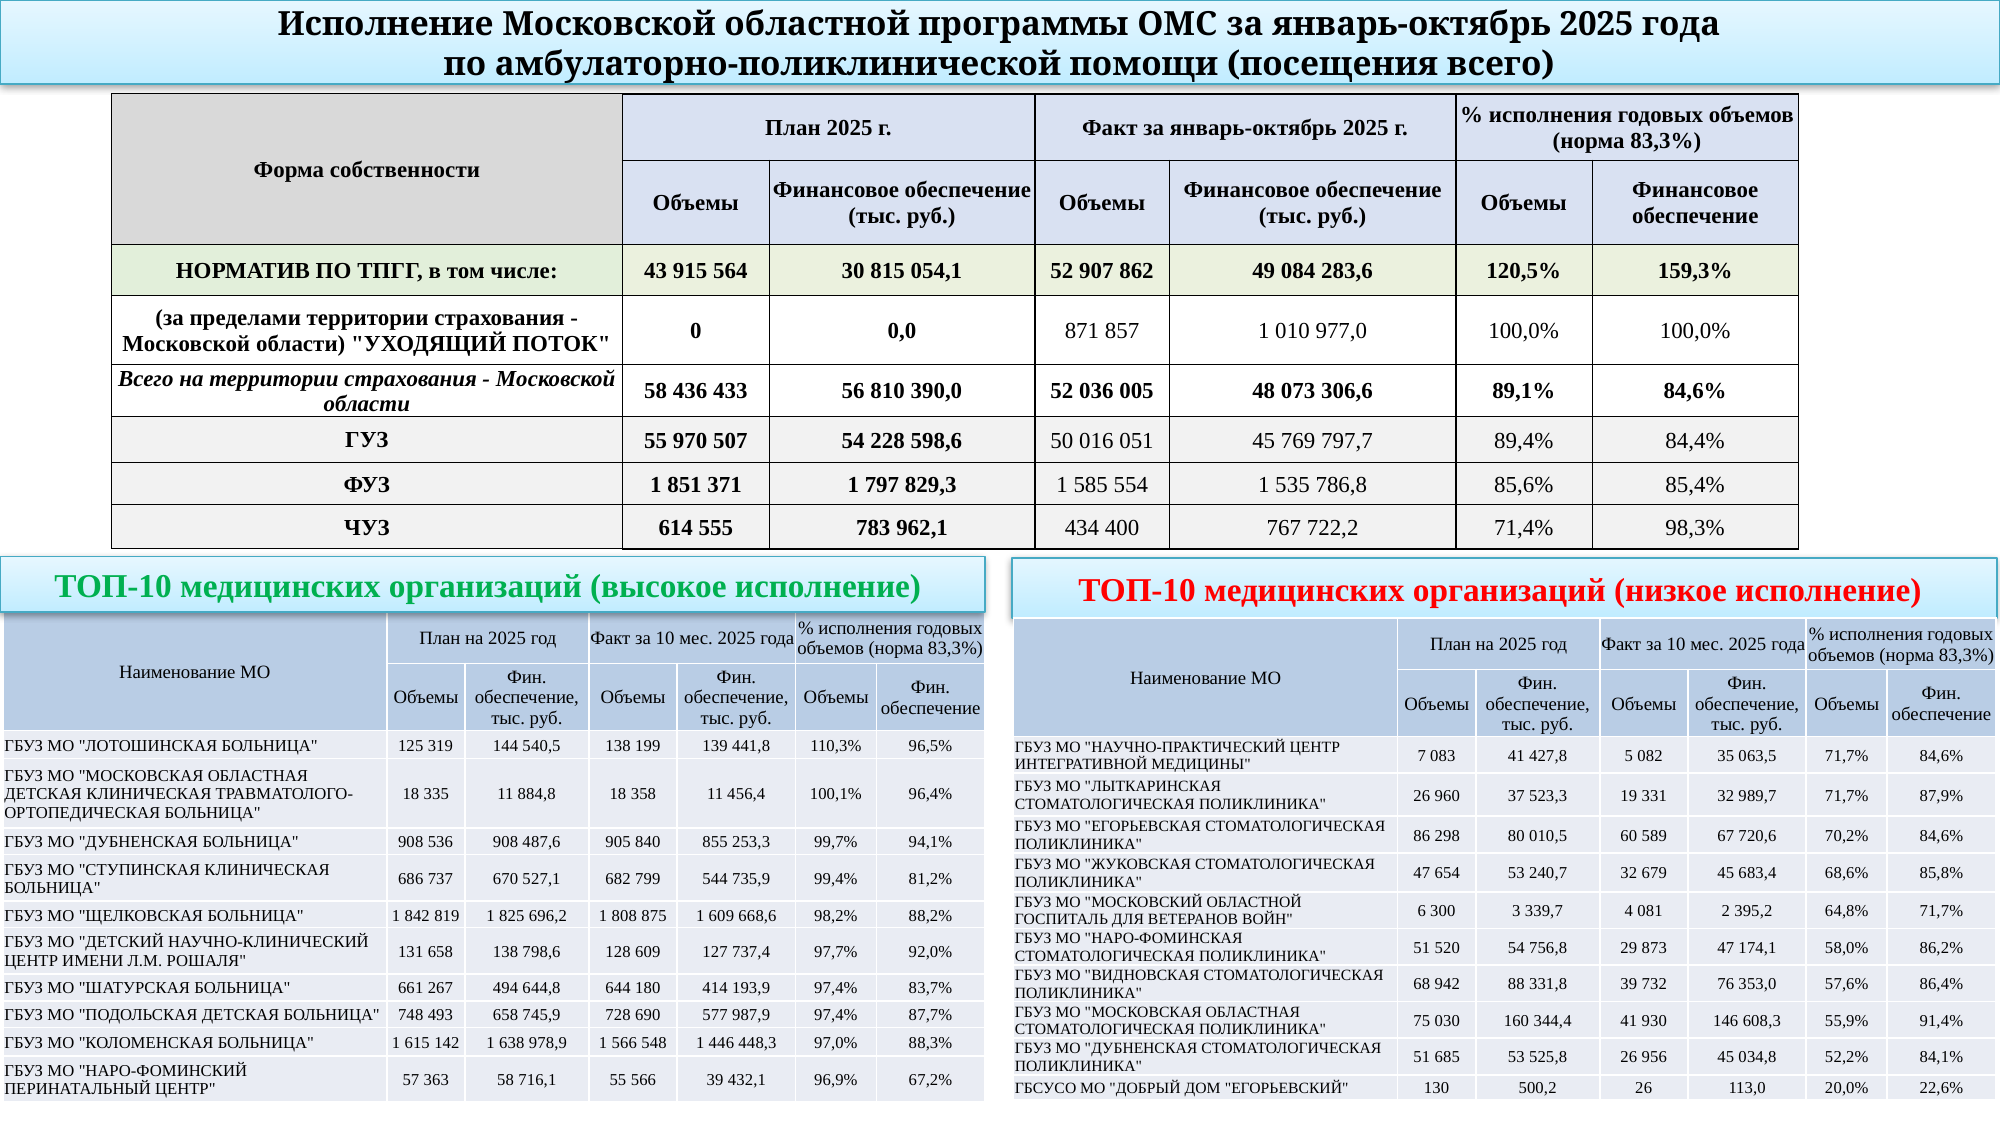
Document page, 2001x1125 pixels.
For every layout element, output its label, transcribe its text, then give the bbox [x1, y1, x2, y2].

table_cell 88,2% [877, 902, 984, 927]
table_cell 85,8% [1888, 854, 1995, 891]
table_cell 2 395,2 [1689, 893, 1805, 928]
table_cell 159,3% [1593, 245, 1798, 295]
table_header % исполнения годовых объемов (норма 83,3%) [1807, 619, 1995, 669]
table_cell 89,1% [1457, 365, 1592, 416]
table_cell 767 722,2 [1170, 505, 1455, 548]
table_cell 92,0% [877, 928, 984, 973]
table_cell 1 535 786,8 [1170, 463, 1455, 504]
table_cell 89,4% [1457, 417, 1592, 462]
table_cell 45 683,4 [1689, 854, 1805, 891]
table_cell Финансовое обеспечение (тыс. руб.) [1170, 161, 1455, 244]
table_cell ГБУЗ МО "ДЕТСКИЙ НАУЧНО-КЛИНИЧЕСКИЙ ЦЕНТР ИМЕНИ Л.М. РОШАЛЯ" [4, 928, 386, 973]
table_cell ГУЗ [112, 417, 622, 462]
table_cell 1 446 448,3 [678, 1028, 795, 1055]
table_cell 54 228 598,6 [770, 417, 1034, 462]
table_cell Фин. обеспечение, тыс. руб. [466, 664, 588, 730]
table_cell 71,7% [1807, 737, 1886, 772]
table_cell 84,6% [1888, 737, 1995, 772]
table_cell 130 [1398, 1076, 1475, 1099]
table_cell 138 798,6 [466, 928, 588, 973]
table_cell 728 690 [590, 1002, 676, 1027]
table_cell 11 456,4 [678, 759, 795, 827]
table_cell 1 842 819 [388, 902, 464, 927]
table_cell 644 180 [590, 975, 676, 1000]
table_cell 127 737,4 [678, 928, 795, 973]
table_cell 3 339,7 [1477, 893, 1599, 928]
table_cell 146 608,3 [1689, 1002, 1805, 1037]
table_cell Объемы [1601, 670, 1687, 736]
table_cell 128 609 [590, 928, 676, 973]
table_cell 39 432,1 [678, 1057, 795, 1101]
table_cell 26 956 [1601, 1039, 1687, 1074]
table_cell 85,6% [1457, 463, 1592, 504]
table_cell ГБУЗ МО "ЛЫТКАРИНСКАЯ СТОМАТОЛОГИЧЕСКАЯ ПОЛИКЛИНИКА" [1014, 774, 1397, 815]
table_cell Объемы [1398, 670, 1475, 736]
table_cell 1 797 829,3 [770, 463, 1034, 504]
table_cell 88 331,8 [1477, 966, 1599, 1001]
table_cell 58,0% [1807, 929, 1886, 964]
table_cell 783 962,1 [770, 505, 1034, 548]
table_cell 52,2% [1807, 1039, 1886, 1074]
table_cell 30 815 054,1 [770, 245, 1034, 295]
table_cell 138 199 [590, 731, 676, 758]
table_cell НОРМАТИВ ПО ТПГГ, в том числе: [112, 245, 622, 295]
table_cell 52 907 862 [1036, 245, 1169, 295]
table_cell ФУЗ [112, 463, 622, 504]
table_cell 64,8% [1807, 893, 1886, 928]
table_cell 19 331 [1601, 774, 1687, 815]
table_cell 614 555 [623, 505, 769, 548]
table_cell 75 030 [1398, 1002, 1475, 1037]
table_cell 1 010 977,0 [1170, 296, 1455, 364]
table_cell 1 851 371 [623, 463, 769, 504]
table_cell ГБУЗ МО "МОСКОВСКАЯ ОБЛАСТНАЯ ДЕТСКАЯ КЛИНИЧЕСКАЯ ТРАВМАТОЛОГО-ОРТОПЕДИЧЕСКАЯ БОЛЬНИЦА" [4, 759, 386, 827]
table_cell 908 536 [388, 829, 464, 854]
table_cell ГБУЗ МО "ВИДНОВСКАЯ СТОМАТОЛОГИЧЕСКАЯ ПОЛИКЛИНИКА" [1014, 966, 1397, 1001]
table_cell 100,0% [1457, 296, 1592, 364]
table_cell 51 685 [1398, 1039, 1475, 1074]
table_cell 18 335 [388, 759, 464, 827]
table_cell 84,1% [1888, 1039, 1995, 1074]
table_cell 1 638 978,9 [466, 1028, 588, 1055]
table_cell 45 034,8 [1689, 1039, 1805, 1074]
table_cell 49 084 283,6 [1170, 245, 1455, 295]
table_cell 50 016 051 [1036, 417, 1169, 462]
table_cell 71,7% [1888, 893, 1995, 928]
table_cell 53 240,7 [1477, 854, 1599, 891]
table_cell 1 825 696,2 [466, 902, 588, 927]
table_cell 6 300 [1398, 893, 1475, 928]
table_cell ГБУЗ МО "МОСКОВСКИЙ ОБЛАСТНОЙ ГОСПИТАЛЬ ДЛЯ ВЕТЕРАНОВ ВОЙН" [1014, 893, 1397, 928]
table_cell 60 589 [1601, 817, 1687, 852]
table_cell 51 520 [1398, 929, 1475, 964]
table_cell ГБУЗ МО "НАРО-ФОМИНСКАЯ СТОМАТОЛОГИЧЕСКАЯ ПОЛИКЛИНИКА" [1014, 929, 1397, 964]
table_cell 56 810 390,0 [770, 365, 1034, 416]
table_cell 54 756,8 [1477, 929, 1599, 964]
table_cell 91,4% [1888, 1002, 1995, 1037]
table_cell 125 319 [388, 731, 464, 758]
table_cell Фин. обеспечение, тыс. руб. [678, 664, 795, 730]
table_cell 661 267 [388, 975, 464, 1000]
table_cell 67 720,6 [1689, 817, 1805, 852]
table_cell 1 585 554 [1036, 463, 1169, 504]
table_cell 48 073 306,6 [1170, 365, 1455, 416]
table_cell 22,6% [1888, 1076, 1995, 1099]
table_cell 84,4% [1593, 417, 1798, 462]
table_cell Объемы [623, 161, 769, 244]
table_cell 748 493 [388, 1002, 464, 1027]
table_cell Всего на территории страхования - Московской области [112, 365, 622, 416]
table_cell 908 487,6 [466, 829, 588, 854]
table_cell 113,0 [1689, 1076, 1805, 1099]
table_cell 494 644,8 [466, 975, 588, 1000]
table_cell ЧУЗ [112, 505, 622, 548]
table_cell 41 427,8 [1477, 737, 1599, 772]
table_cell ГБУЗ МО "КОЛОМЕНСКАЯ БОЛЬНИЦА" [4, 1028, 386, 1055]
table_cell 96,5% [877, 731, 984, 758]
table_cell 98,3% [1593, 505, 1798, 548]
table_cell Объемы [590, 664, 676, 730]
table_cell 871 857 [1036, 296, 1169, 364]
table_cell 4 081 [1601, 893, 1687, 928]
table_cell 139 441,8 [678, 731, 795, 758]
table_cell 58 716,1 [466, 1057, 588, 1101]
table_cell 1 808 875 [590, 902, 676, 927]
table_cell 55 970 507 [623, 417, 769, 462]
table_cell ГБУЗ МО "ШАТУРСКАЯ БОЛЬНИЦА" [4, 975, 386, 1000]
table_cell 94,1% [877, 829, 984, 854]
table_cell 658 745,9 [466, 1002, 588, 1027]
table_cell 86,4% [1888, 966, 1995, 1001]
table_cell 81,2% [877, 855, 984, 900]
table_cell 53 525,8 [1477, 1039, 1599, 1074]
table_cell 5 082 [1601, 737, 1687, 772]
table_cell 434 400 [1036, 505, 1169, 548]
table_cell 686 737 [388, 855, 464, 900]
table_cell 85,4% [1593, 463, 1798, 504]
table_cell 68 942 [1398, 966, 1475, 1001]
table_cell 544 735,9 [678, 855, 795, 900]
table_cell 45 769 797,7 [1170, 417, 1455, 462]
table_header План 2025 г. [623, 95, 1034, 160]
table_cell 20,0% [1807, 1076, 1886, 1099]
table_cell Фин. обеспечение [1888, 670, 1995, 736]
table_cell 97,4% [796, 1002, 876, 1027]
table_header Факт за 10 мес. 2025 года [1601, 619, 1805, 669]
table_cell 7 083 [1398, 737, 1475, 772]
table_cell 414 193,9 [678, 975, 795, 1000]
table_cell 99,7% [796, 829, 876, 854]
table_cell 43 915 564 [623, 245, 769, 295]
table_cell Объемы [796, 664, 876, 730]
table_cell 71,7% [1807, 774, 1886, 815]
table_cell 99,4% [796, 855, 876, 900]
table_cell 84,6% [1888, 817, 1995, 852]
table_cell 97,4% [796, 975, 876, 1000]
table_cell ГБУЗ МО "ЩЕЛКОВСКАЯ БОЛЬНИЦА" [4, 902, 386, 927]
table_cell 67,2% [877, 1057, 984, 1101]
table_header % исполнения годовых объемов (норма 83,3%) [796, 620, 984, 663]
table_cell 96,4% [877, 759, 984, 827]
text_box ТОП-10 медицинских организаций (высокое исполнение) [0, 556, 986, 613]
table_cell 670 527,1 [466, 855, 588, 900]
table_cell 88,3% [877, 1028, 984, 1055]
table_header Факт за 10 мес. 2025 года [590, 621, 795, 663]
table_cell ГБУЗ МО "ДУБНЕНСКАЯ БОЛЬНИЦА" [4, 829, 386, 854]
table_cell 1 615 142 [388, 1028, 464, 1055]
table_cell Фин. обеспечение [877, 664, 984, 730]
table_cell 57 363 [388, 1057, 464, 1101]
table_cell 41 930 [1601, 1002, 1687, 1037]
table_header Форма собственности [112, 94, 622, 244]
table_cell 160 344,4 [1477, 1002, 1599, 1037]
table_header % исполнения годовых объемов (норма 83,3%) [1457, 95, 1798, 160]
table_cell 87,7% [877, 1002, 984, 1027]
table_cell Объемы [1457, 161, 1592, 244]
table_cell ГБУЗ МО "СТУПИНСКАЯ КЛИНИЧЕСКАЯ БОЛЬНИЦА" [4, 855, 386, 900]
table_cell 1 609 668,6 [678, 902, 795, 927]
table_cell 83,7% [877, 975, 984, 1000]
table_cell 37 523,3 [1477, 774, 1599, 815]
table_cell 100,1% [796, 759, 876, 827]
table_cell 100,0% [1593, 296, 1798, 364]
table_cell ГБУЗ МО "НАРО-ФОМИНСКИЙ ПЕРИНАТАЛЬНЫЙ ЦЕНТР" [4, 1057, 386, 1101]
table_cell 55 566 [590, 1057, 676, 1101]
table_header План на 2025 год [388, 621, 588, 663]
table_cell ГБУЗ МО "ЖУКОВСКАЯ СТОМАТОЛОГИЧЕСКАЯ ПОЛИКЛИНИКА" [1014, 854, 1397, 891]
table_cell 58 436 433 [623, 365, 769, 416]
table_cell Финансовое обеспечение (тыс. руб.) [770, 161, 1034, 244]
table_cell 110,3% [796, 731, 876, 758]
table_cell 47 654 [1398, 854, 1475, 891]
text_box ТОП-10 медицинских организаций (низкое исполнение) [1011, 557, 1998, 619]
table_cell 35 063,5 [1689, 737, 1805, 772]
table_cell ГБУЗ МО "НАУЧНО-ПРАКТИЧЕСКИЙ ЦЕНТР ИНТЕГРАТИВНОЙ МЕДИЦИНЫ" [1014, 737, 1397, 772]
table_cell Объемы [1036, 161, 1169, 244]
table_header План на 2025 год [1398, 619, 1599, 669]
table_cell 80 010,5 [1477, 817, 1599, 852]
table_cell 55,9% [1807, 1002, 1886, 1037]
table_cell 86,2% [1888, 929, 1995, 964]
table_cell 131 658 [388, 928, 464, 973]
table_cell ГБСУСО МО "ДОБРЫЙ ДОМ "ЕГОРЬЕВСКИЙ" [1014, 1076, 1397, 1099]
table_cell ГБУЗ МО "ЛОТОШИНСКАЯ БОЛЬНИЦА" [4, 731, 386, 758]
table_cell 500,2 [1477, 1076, 1599, 1099]
table_cell 120,5% [1457, 245, 1592, 295]
table_cell (за пределами территории страхования - Московской области) "УХОДЯЩИЙ ПОТОК" [112, 296, 622, 364]
table_cell 905 840 [590, 829, 676, 854]
table_cell 1 566 548 [590, 1028, 676, 1055]
table_cell 144 540,5 [466, 731, 588, 758]
table_cell 84,6% [1593, 365, 1798, 416]
table_cell 71,4% [1457, 505, 1592, 548]
title Исполнение Московской областной программы ОМС за январь-октябрь 2025 года по амбулаторно-поликлинической помощи (посещения всего) [0, 0, 2000, 85]
table_cell ГБУЗ МО "ЕГОРЬЕВСКАЯ СТОМАТОЛОГИЧЕСКАЯ ПОЛИКЛИНИКА" [1014, 817, 1397, 852]
table_cell Фин. обеспечение, тыс. руб. [1689, 670, 1805, 736]
table_cell 26 [1601, 1076, 1687, 1099]
table_cell 97,7% [796, 928, 876, 973]
table_cell 11 884,8 [466, 759, 588, 827]
table_cell 32 989,7 [1689, 774, 1805, 815]
table_cell 18 358 [590, 759, 676, 827]
table_cell 76 353,0 [1689, 966, 1805, 1001]
table_cell ГБУЗ МО "ДУБНЕНСКАЯ СТОМАТОЛОГИЧЕСКАЯ ПОЛИКЛИНИКА" [1014, 1039, 1397, 1074]
table_cell ГБУЗ МО "МОСКОВСКАЯ ОБЛАСТНАЯ СТОМАТОЛОГИЧЕСКАЯ ПОЛИКЛИНИКА" [1014, 1002, 1397, 1037]
table_cell 682 799 [590, 855, 676, 900]
table_cell 47 174,1 [1689, 929, 1805, 964]
table_cell Объемы [388, 664, 464, 730]
table_cell 96,9% [796, 1057, 876, 1101]
table_header Наименование МО [4, 621, 386, 730]
table_cell 70,2% [1807, 817, 1886, 852]
table_cell Объемы [1807, 670, 1886, 736]
table_cell 29 873 [1601, 929, 1687, 964]
table_cell Фин. обеспечение, тыс. руб. [1477, 670, 1599, 736]
table_cell 68,6% [1807, 854, 1886, 891]
table_cell 39 732 [1601, 966, 1687, 1001]
table_cell 577 987,9 [678, 1002, 795, 1027]
table_cell 32 679 [1601, 854, 1687, 891]
table_cell 52 036 005 [1036, 365, 1169, 416]
table_header Наименование МО [1014, 619, 1397, 736]
table_cell 855 253,3 [678, 829, 795, 854]
table_cell ГБУЗ МО "ПОДОЛЬСКАЯ ДЕТСКАЯ БОЛЬНИЦА" [4, 1002, 386, 1027]
table_cell 98,2% [796, 902, 876, 927]
table_cell 57,6% [1807, 966, 1886, 1001]
table_cell Финансовое обеспечение [1593, 161, 1798, 244]
table_header Факт за январь-октябрь 2025 г. [1036, 95, 1455, 160]
table_cell 87,9% [1888, 774, 1995, 815]
table_cell 0 [623, 296, 769, 364]
table_cell 0,0 [770, 296, 1034, 364]
table_cell 26 960 [1398, 774, 1475, 815]
table_cell 86 298 [1398, 817, 1475, 852]
table_cell 97,0% [796, 1028, 876, 1055]
